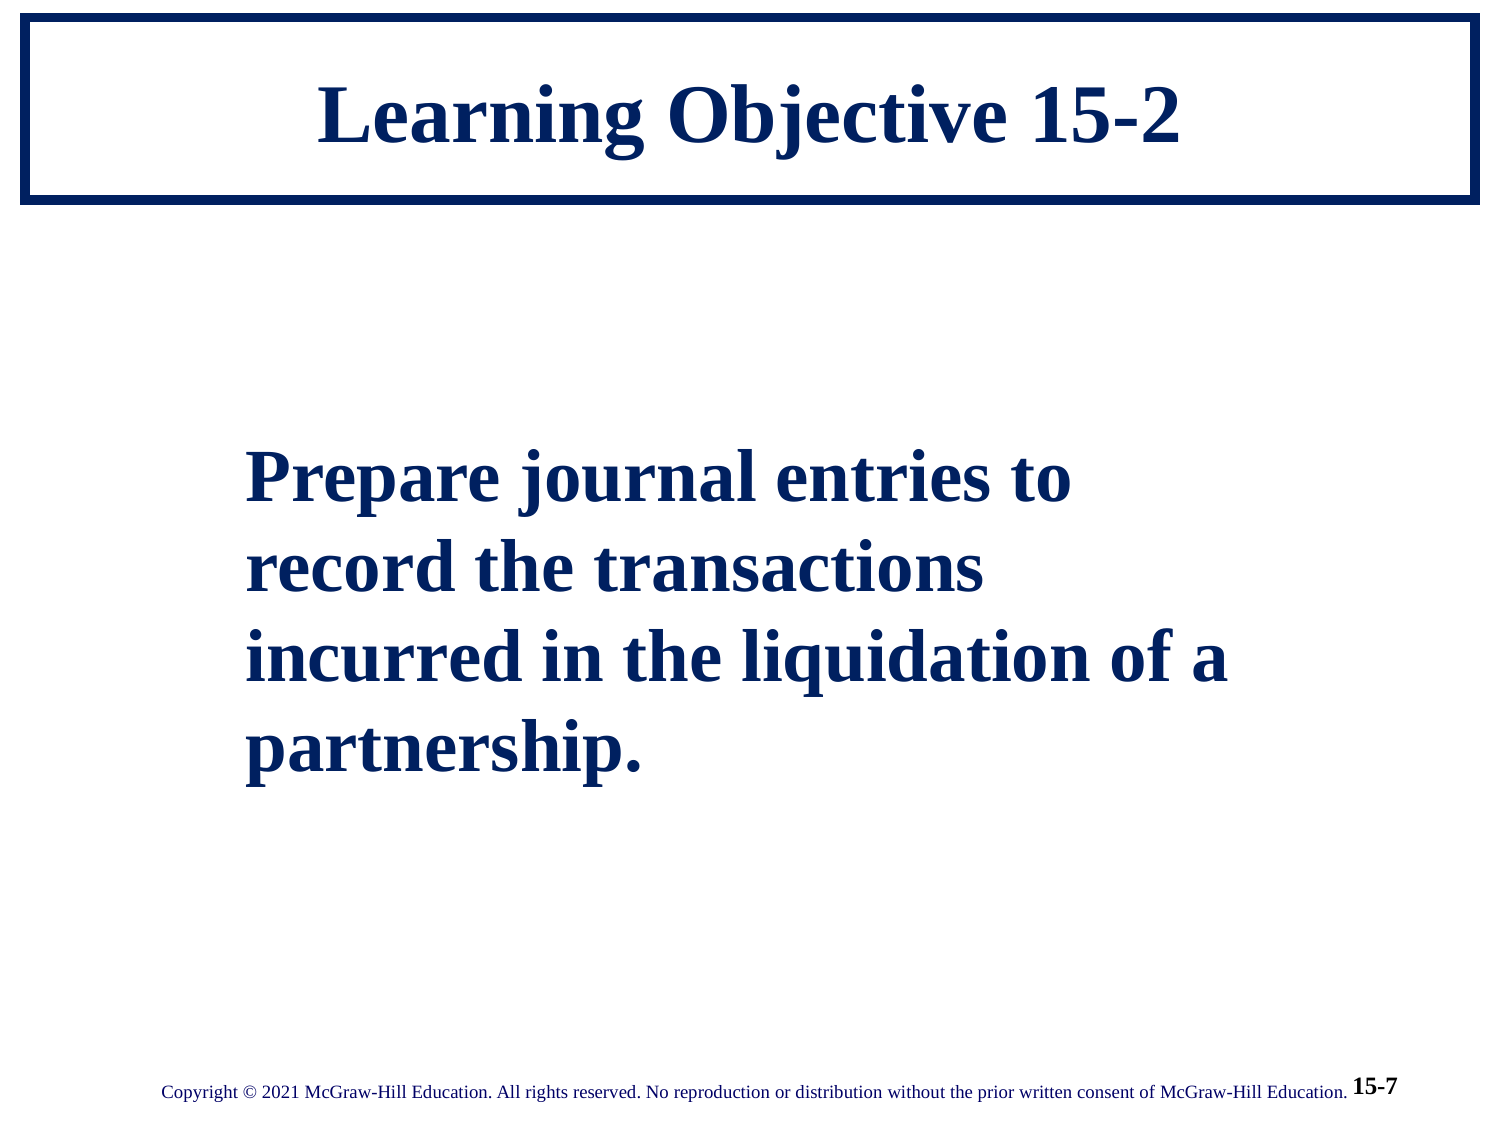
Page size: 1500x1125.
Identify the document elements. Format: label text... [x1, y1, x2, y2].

title Learning Objective 15-2 [20, 13, 1480, 205]
text_box Prepare journal entries to record the transactions incurred in the liquidation of a partnership. [225, 274, 1250, 938]
text_box Copyright © 2021 McGraw-Hill Education. All rights reserved. No reproduction or distribution without the prior written consent of McGraw-Hill Education. [81, 1072, 1429, 1110]
